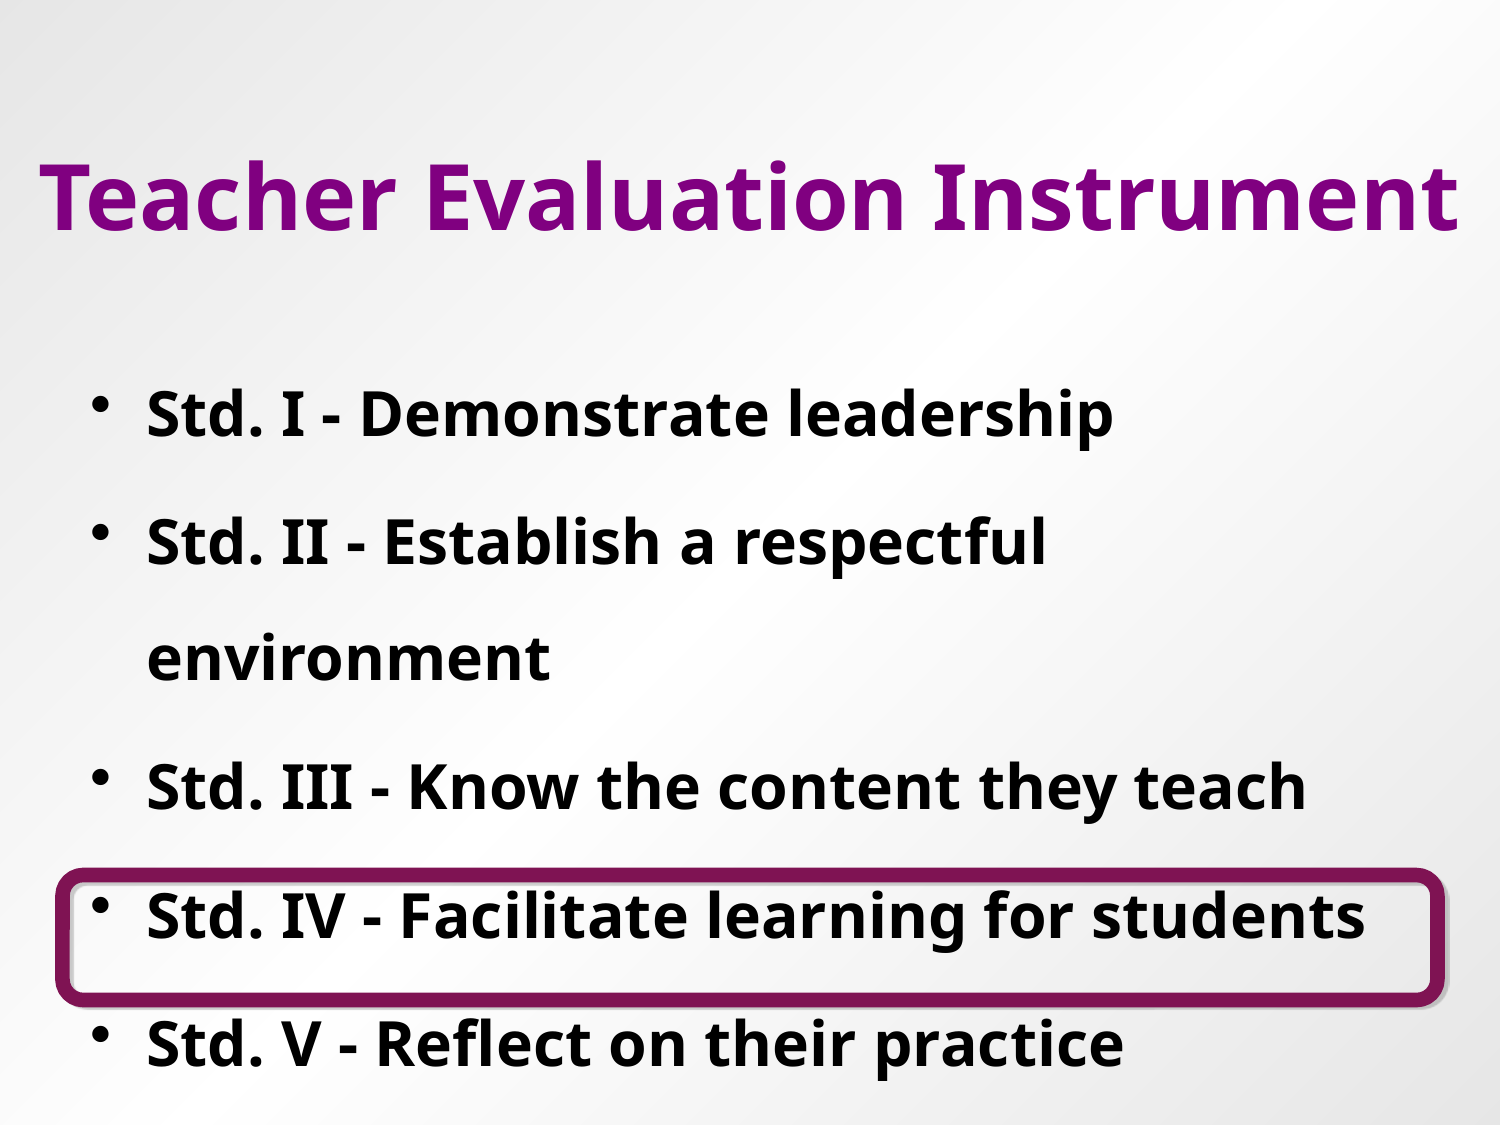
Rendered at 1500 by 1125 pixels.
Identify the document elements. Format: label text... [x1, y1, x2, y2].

text_box [62, 874, 1438, 1001]
list Std. I - Demonstrate leadership Std. II - Establish a respectful environment Std. III - Know the content they teach Std. IV - Facilitate learning for students Std. V - Reflect on their practice [74, 324, 1476, 1001]
title Teacher Evaluation Instrument [0, 99, 1500, 288]
